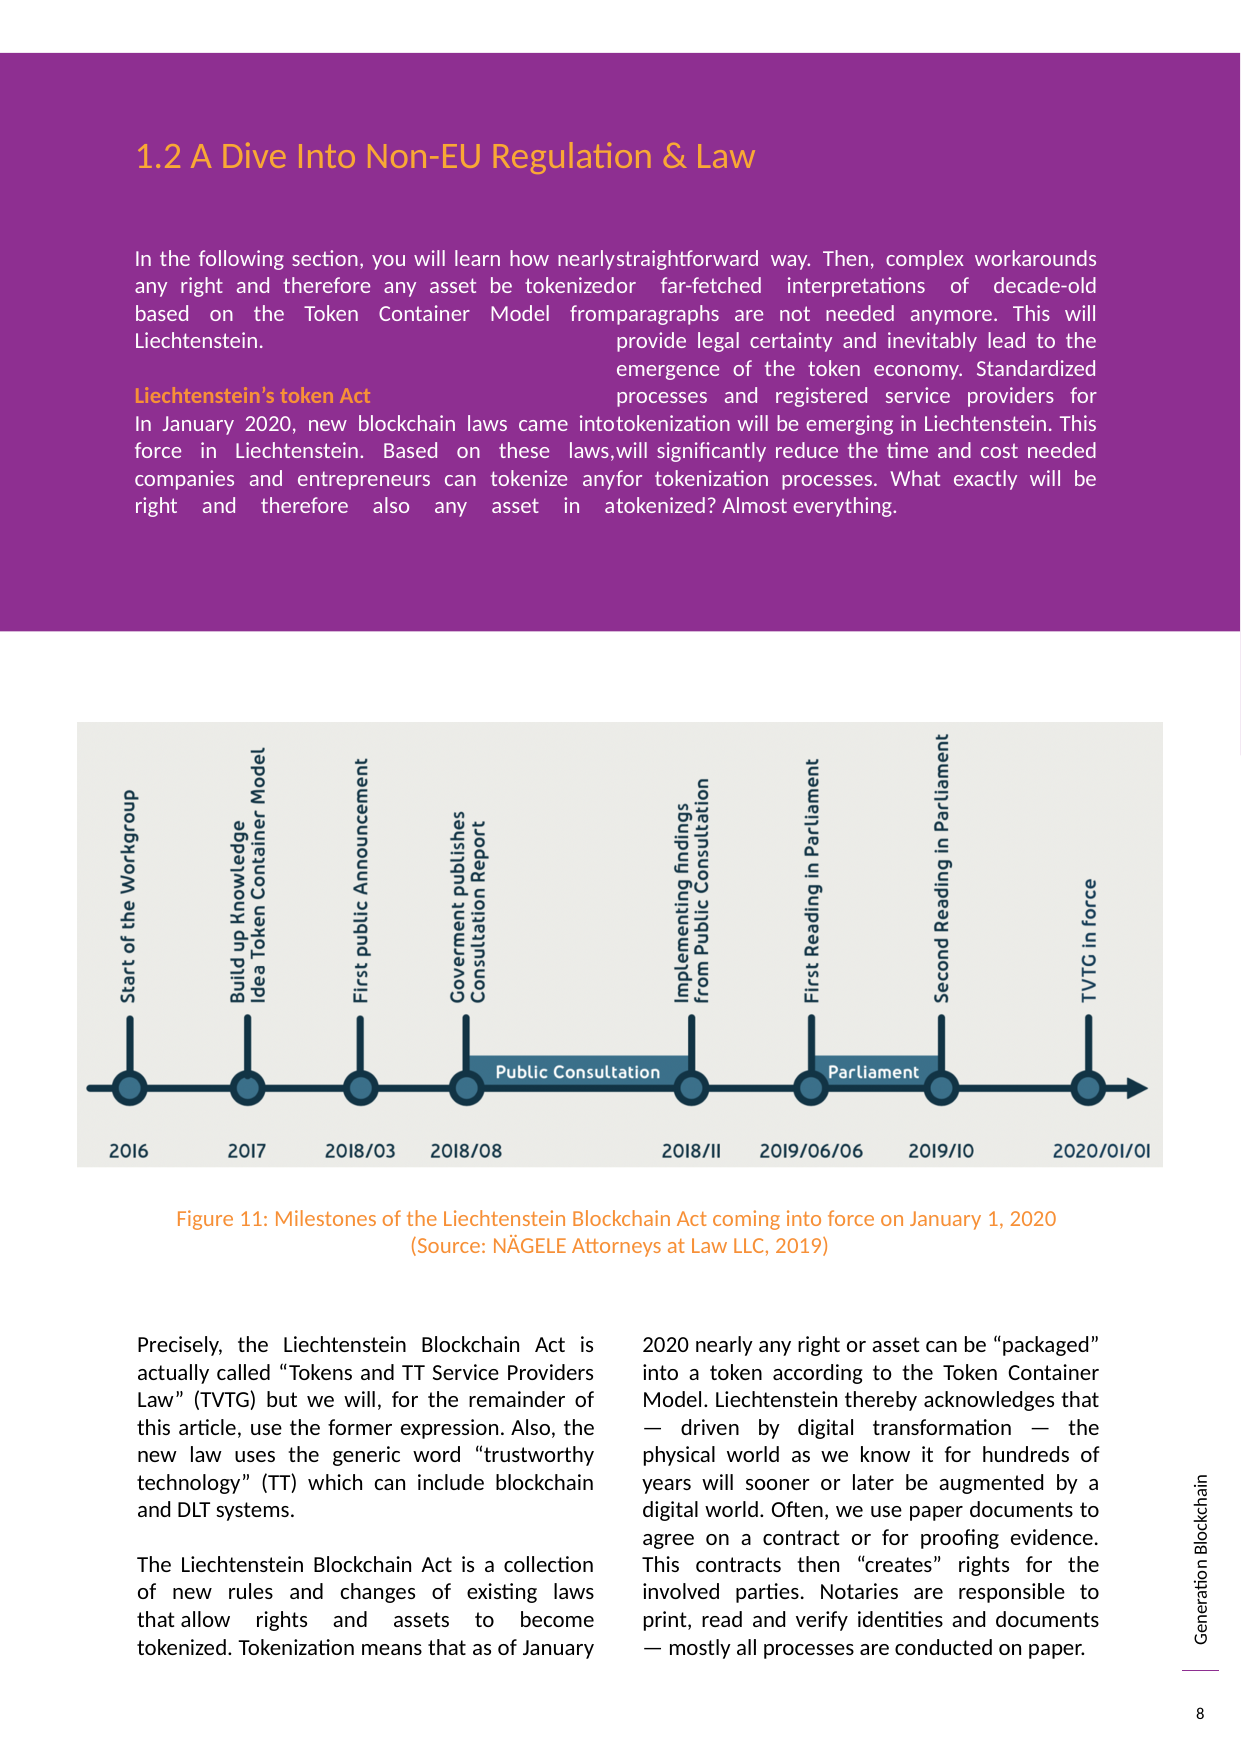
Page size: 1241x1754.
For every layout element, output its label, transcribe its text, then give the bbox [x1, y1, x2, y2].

list In the following section, you will learn how nearly any right and therefore any asset be tokenized based on the Token Container Model from Liechtenstein. Liechtenstein’s token Act In January 2020, new blockchain laws came into force in Liechtenstein. Based on these laws, companies and entrepreneurs can tokenize any right and therefore also any asset in a straightforward way. Then, complex workarounds or far-fetched interpretations of decade-old paragraphs are not needed anymore. This will provide legal certainty and inevitably lead to the emergence of the token economy. Standardized processes and registered service providers for tokenization will be emerging in Liechtenstein. This will significantly reduce the time and cost needed for tokenization processes. What exactly will be tokenized? Almost everything. [119, 236, 1113, 314]
slide_number 8 [1169, 1674, 1231, 1751]
text_box [0, 630, 1241, 1061]
text_box Precisely, the Liechtenstein Blockchain Act is actually called “Tokens and TT Service Providers Law” (TVTG) but we will, for the remainder of this article, use the former expression. Also, the new law uses the generic word “trustworthy technology” (TT) which can include blockchain and DLT systems. The Liechtenstein Blockchain Act is a collection of new rules and changes of existing laws that allow rights and assets to become tokenized. Tokenization means that as of January 2020 nearly any right or asset can be “packaged” into a token according to the Token Container Model. Liechtenstein thereby acknowledges that — driven by digital transformation — the physical world as we know it for hundreds of years will sooner or later be augmented by a digital world. Often, we use paper documents to agree on a contract or for proofing evidence. This contracts then “creates” rights for the involved parties. Notaries are responsible to print, read and verify identities and documents — mostly all processes are conducted on paper. [122, 1322, 1116, 1675]
text_box Figure 11: Milestones of the Liechtenstein Blockchain Act coming into force on January 1, 2020 (Source: NÄGELE Attorneys at Law LLC, 2019) [124, 1196, 1116, 1239]
text_box 1.2 A Dive Into Non-EU Regulation & Law [119, 123, 1113, 201]
picture [77, 722, 1163, 1169]
